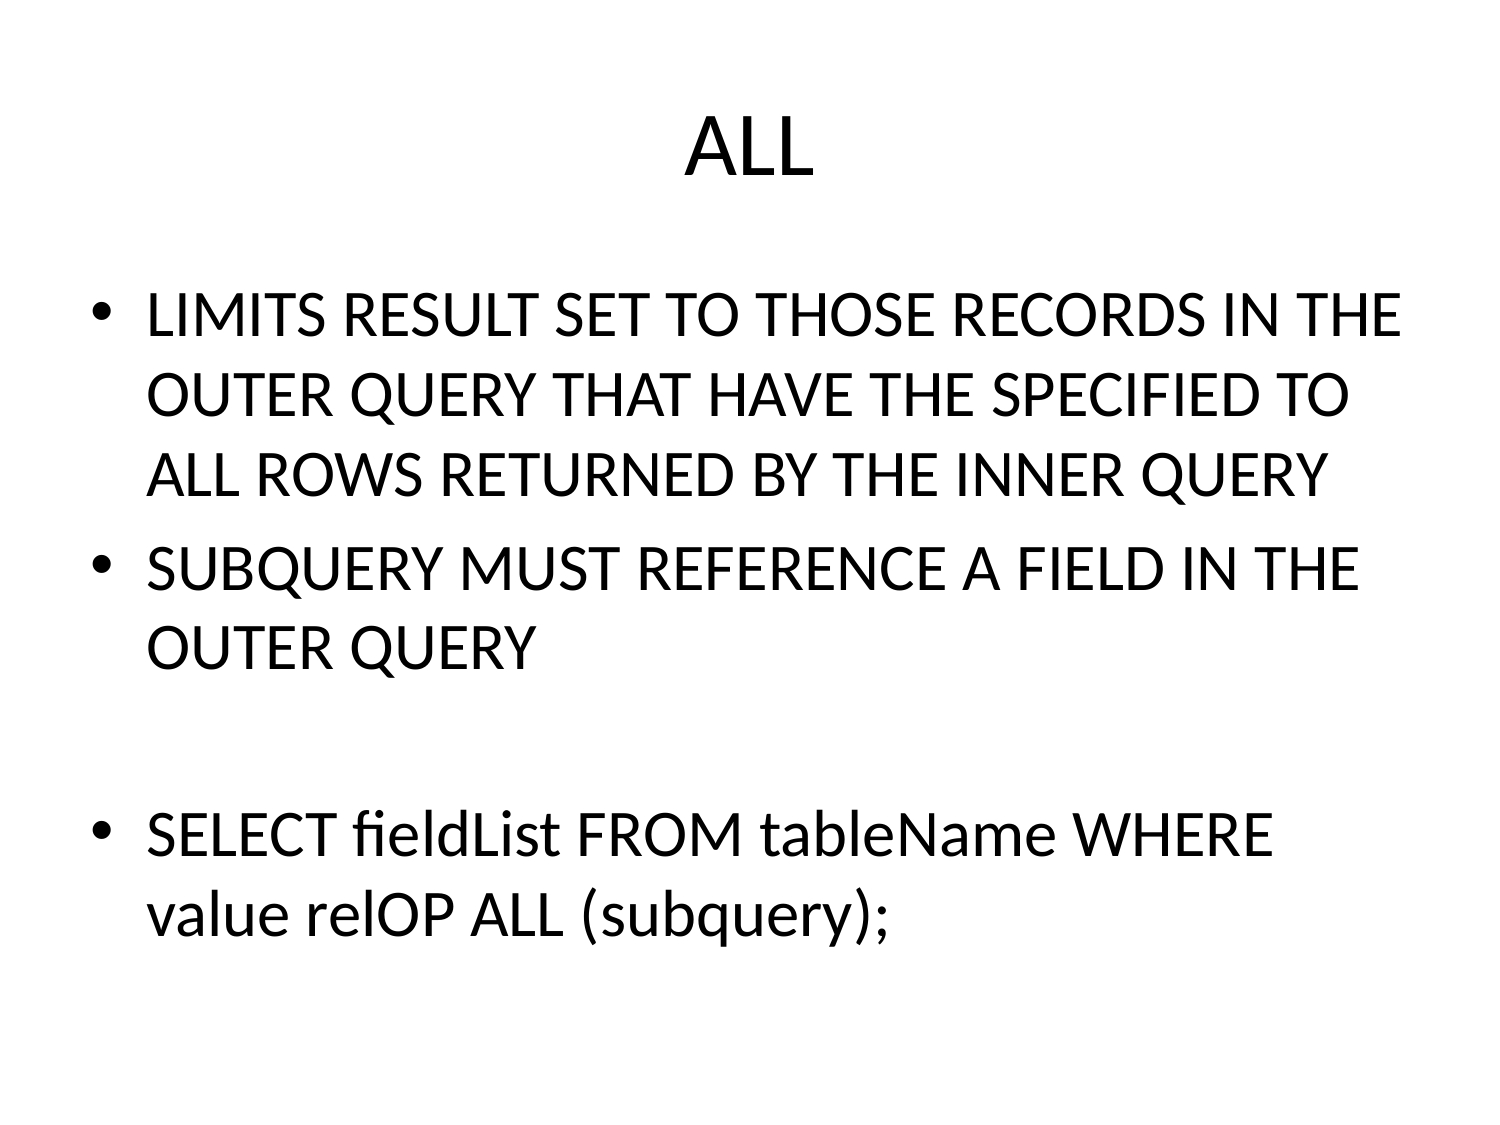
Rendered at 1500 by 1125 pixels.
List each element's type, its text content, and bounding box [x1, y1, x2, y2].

list LIMITS RESULT SET TO THOSE RECORDS IN THE OUTER QUERY THAT HAVE THE SPECIFIED TO ALL ROWS RETURNED BY THE INNER QUERY SUBQUERY MUST REFERENCE A FIELD IN THE OUTER QUERY SELECT fieldList FROM tableName WHERE value relOP ALL (subquery); [75, 262, 1425, 1005]
title ALL [75, 45, 1425, 233]
